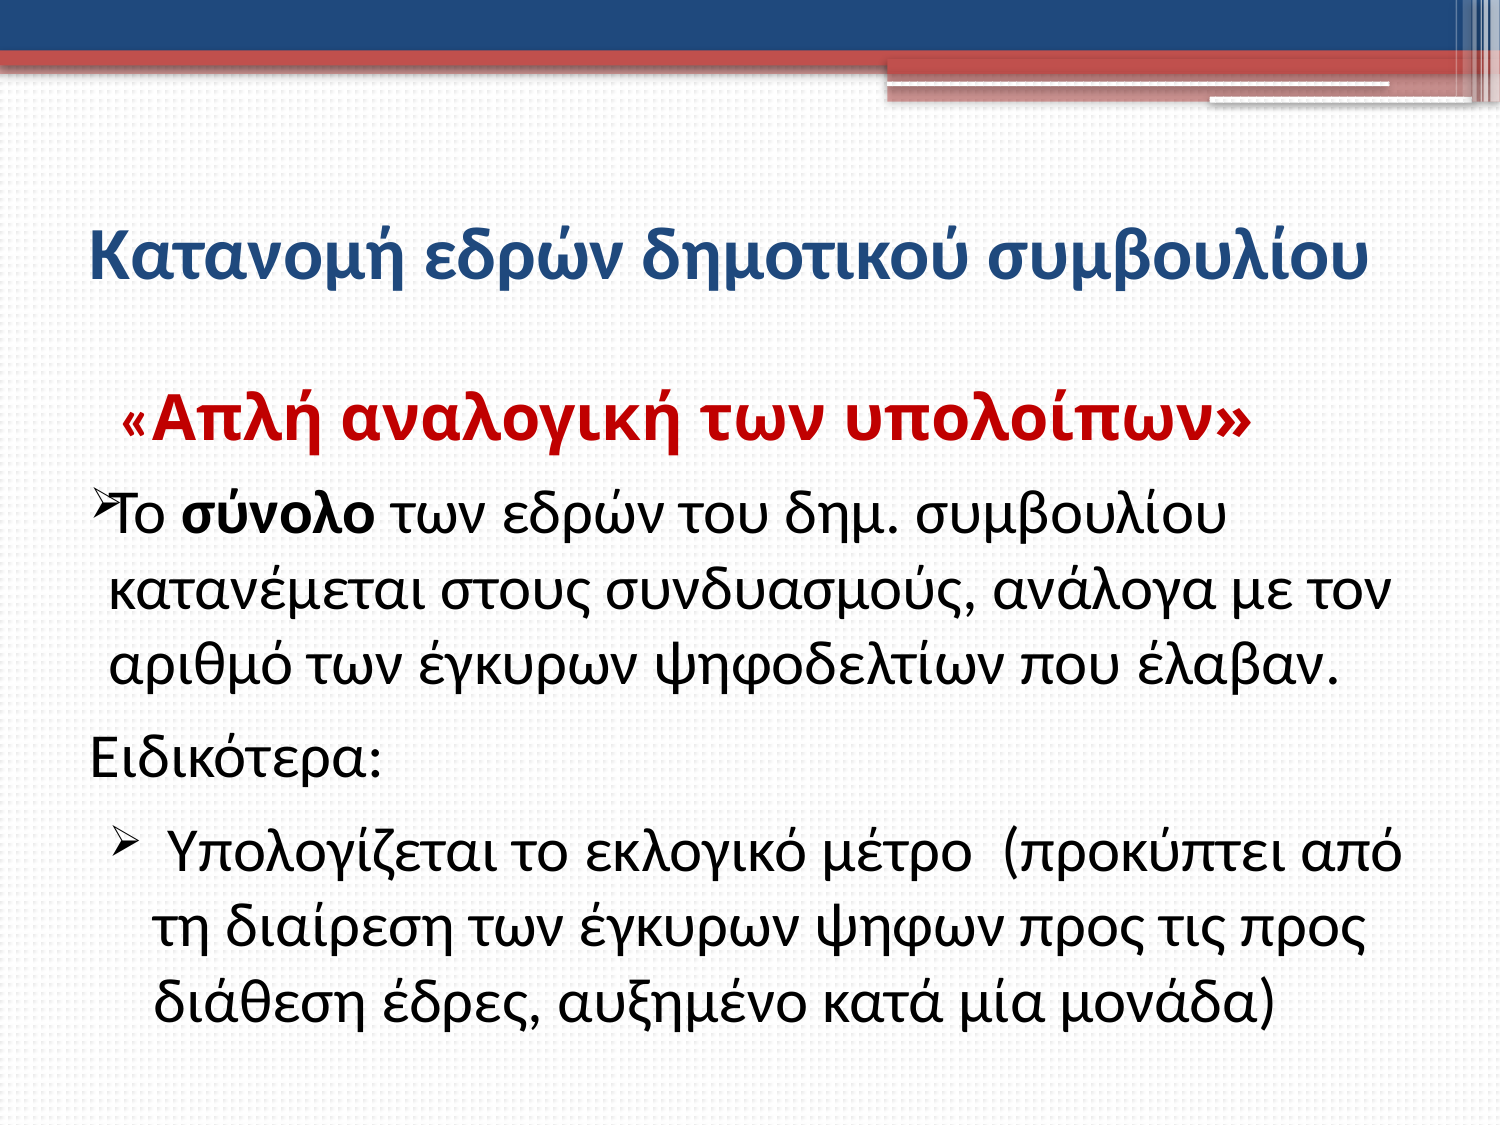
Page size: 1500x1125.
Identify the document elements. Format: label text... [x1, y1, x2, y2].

list «Απλή αναλογική των υπολοίπων» Το σύνολο των εδρών του δημ. συμβουλίου κατανέμεται στους συνδυασμούς, ανάλογα με τον αριθμό των έγκυρων ψηφοδελτίων που έλαβαν. Ειδικότερα: Υπολογίζεται το εκλογικό μέτρο (προκύπτει από τη διαίρεση των έγκυρων ψηφων προς τις προς διάθεση έδρες, αυξημένο κατά μία μονάδα) [75, 368, 1425, 1079]
title Κατανομή εδρών δημοτικού συμβουλίου [75, 160, 1425, 338]
